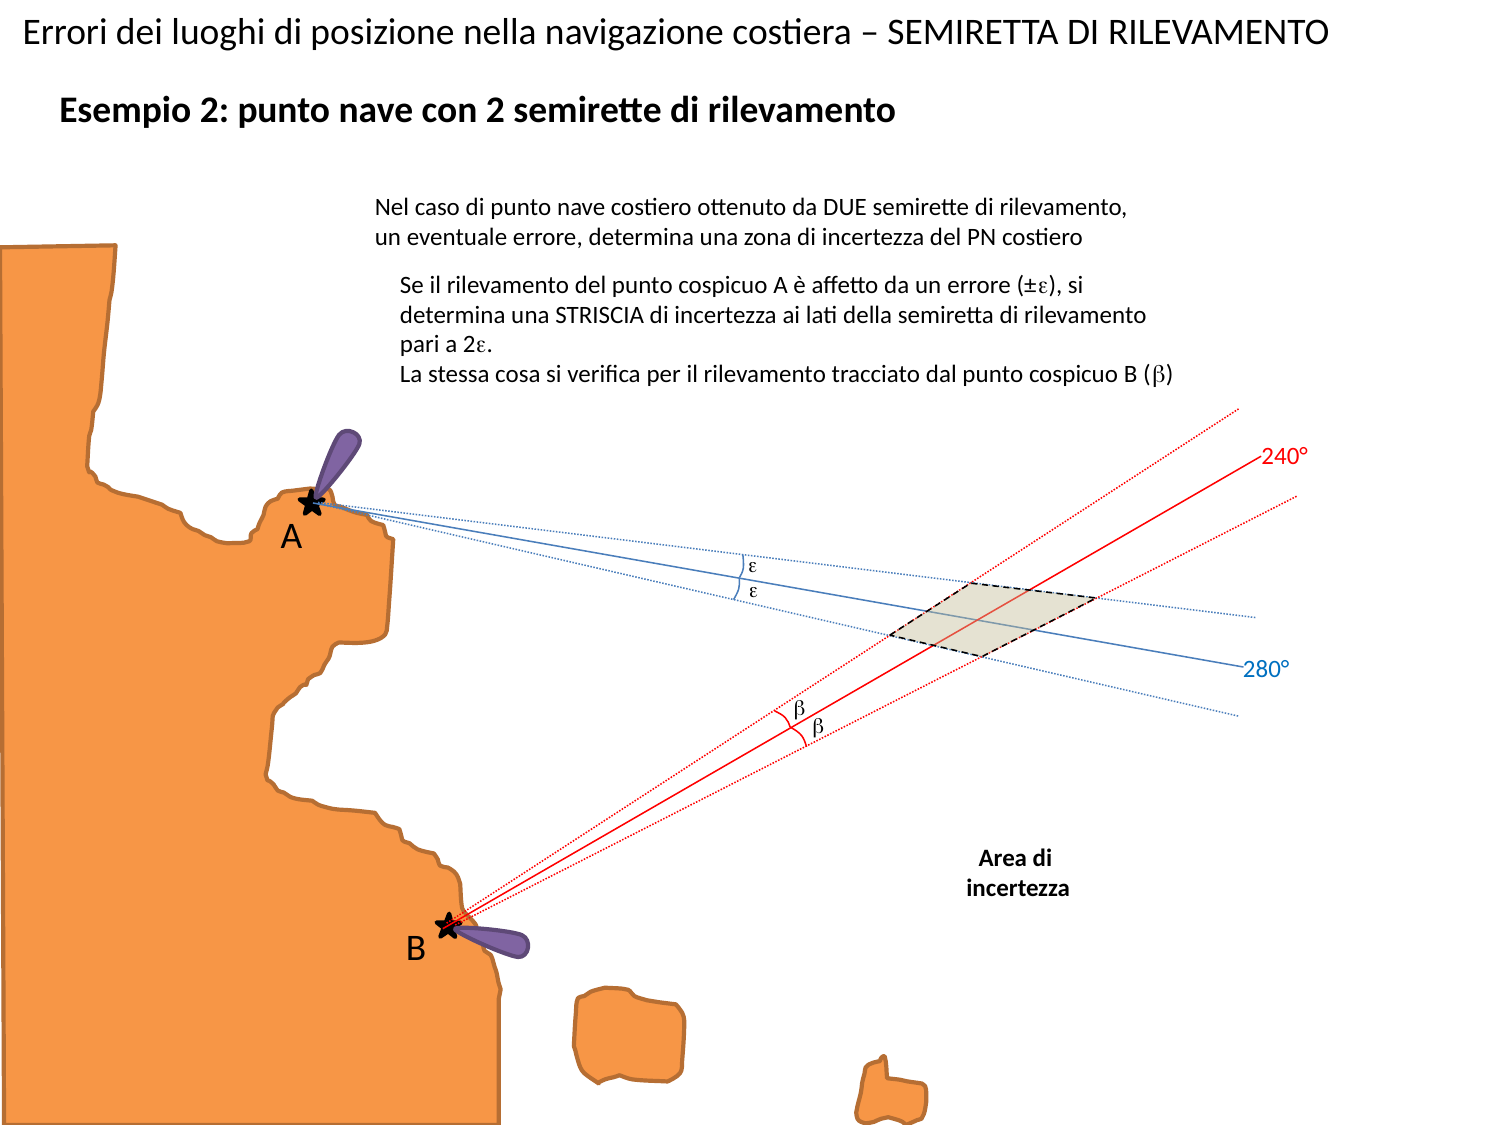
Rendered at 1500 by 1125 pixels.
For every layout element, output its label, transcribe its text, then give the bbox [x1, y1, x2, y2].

text_box [857, 1061, 871, 1125]
text_box Errori dei luoghi di posizione nella navigazione costiera – SEMIRETTA DI RILEVAMENTO [7, 0, 1355, 60]
text_box [0, 243, 503, 1125]
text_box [284, 443, 379, 499]
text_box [437, 909, 533, 965]
text_box e [733, 543, 772, 568]
text_box b [797, 704, 837, 746]
text_box b [791, 686, 821, 728]
text_box e [733, 568, 772, 609]
text_box Se il rilevamento del punto cospicuo A è affetto da un errore (±e), si determina una STRISCIA di incertezza ai lati della semiretta di rilevamento pari a 2e. La stessa cosa si verifica per il rilevamento tracciato dal punto cospicuo B (b) [791, 260, 837, 396]
text_box [571, 985, 687, 1086]
text_box [791, 728, 797, 735]
text_box [888, 581, 1097, 659]
text_box B [391, 915, 442, 976]
text_box Se il rilevamento del punto cospicuo A è affetto da un errore (±e), si determina una STRISCIA di incertezza ai lati della semiretta di rilevamento pari a 2e. La stessa cosa si verifica per il rilevamento tracciato dal punto cospicuo B (b) [881, 260, 1189, 396]
text_box 240° [1246, 432, 1324, 478]
text_box 280° [1228, 645, 1305, 690]
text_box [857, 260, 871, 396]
text_box Se il rilevamento del punto cospicuo A è affetto da un errore (±e), si determina una STRISCIA di incertezza ai lati della semiretta di rilevamento pari a 2e. La stessa cosa si verifica per il rilevamento tracciato dal punto cospicuo B (b) [385, 260, 772, 396]
text_box Nel caso di punto nave costiero ottenuto da DUE semirette di rilevamento, un eventuale errore, determina una zona di incertezza del PN costiero [360, 182, 772, 258]
text_box Area di incertezza [951, 834, 1086, 909]
text_box Nel caso di punto nave costiero ottenuto da DUE semirette di rilevamento, un eventuale errore, determina una zona di incertezza del PN costiero [791, 182, 1164, 258]
text_box [881, 1054, 929, 1125]
text_box Esempio 2: punto nave con 2 semirette di rilevamento [44, 78, 913, 138]
text_box A [265, 503, 318, 564]
